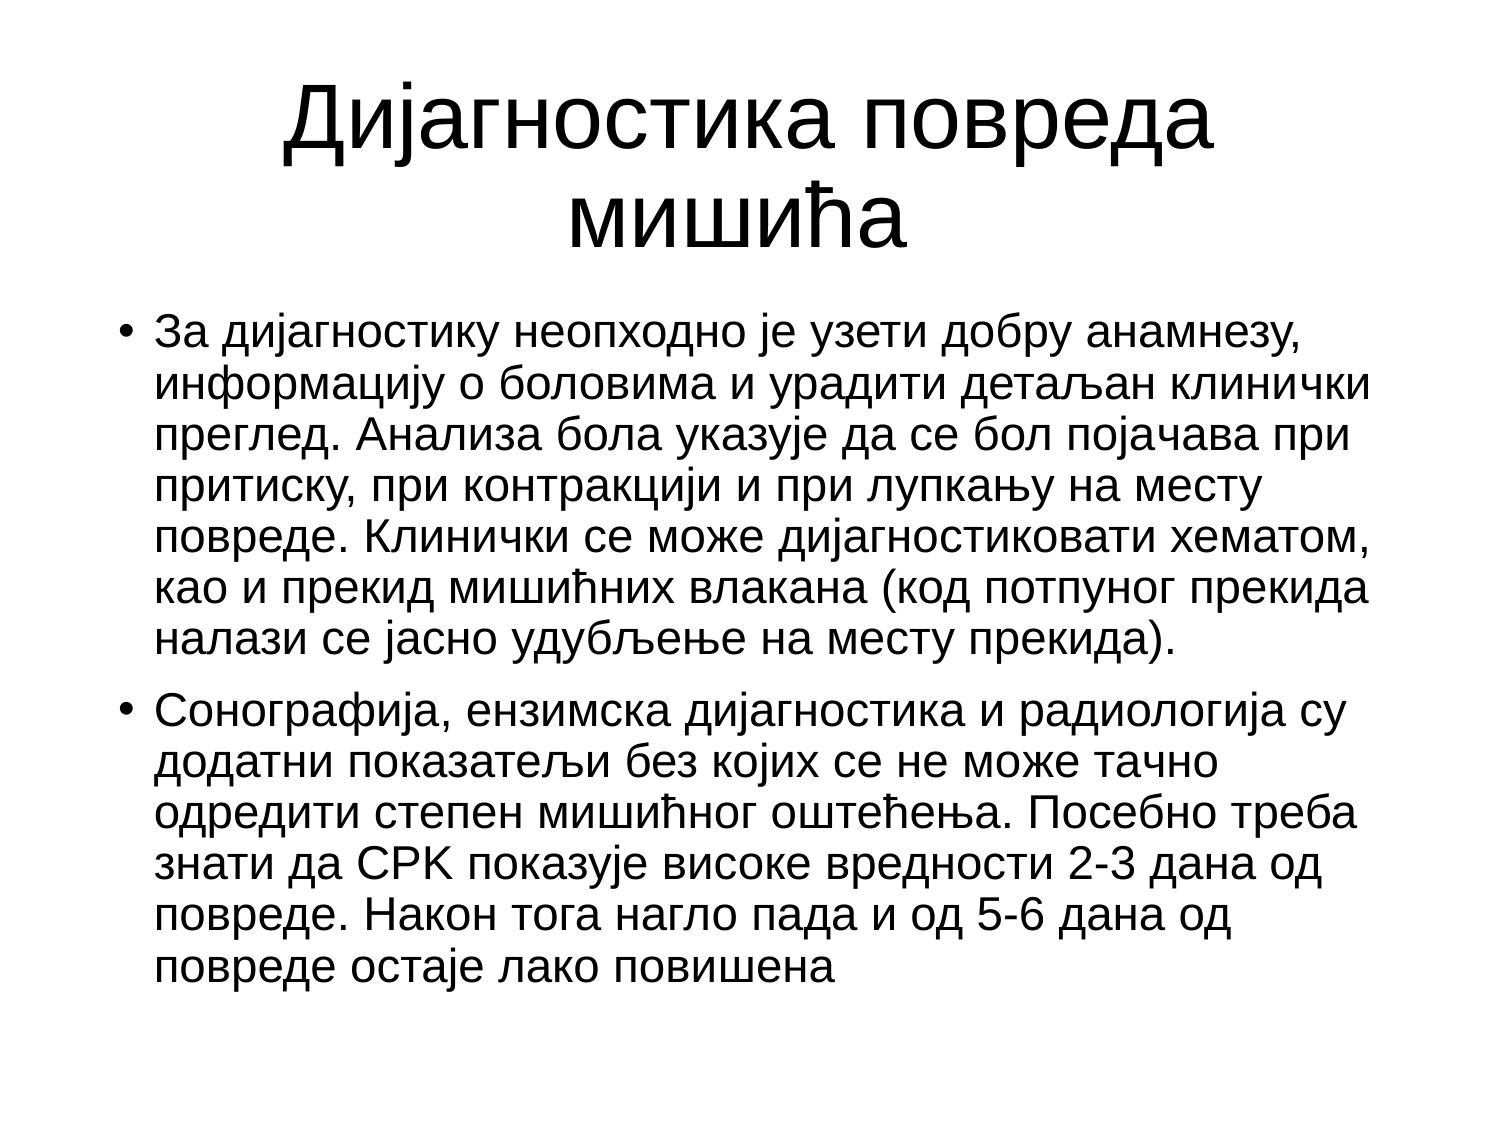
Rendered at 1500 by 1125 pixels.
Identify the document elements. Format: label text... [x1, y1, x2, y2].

list За дијагностику неопходно је узети добру анамнезу, информацију о боловима и урадити детаљан клинички преглед. Анализа бола указује да се бол појачава при притиску, при контракцији и при лупкању на месту повреде. Клинички се може дијагностиковати хематом, као и прекид мишићних влакана (код потпуног прекида налази се јасно удубљење на месту прекида). Сонографија, ензимска дијагностика и радиологија су додатни показатељи без којих се не може тачно одредити степен мишићног оштећења. Посебно треба знати да CPK показује високе вредности 2-3 дана од повреде. Након тога нагло пада и од 5-6 дана од повреде остаје лако повишена [103, 299, 1397, 1014]
title Дијагностика повреда мишића [103, 59, 1397, 278]
